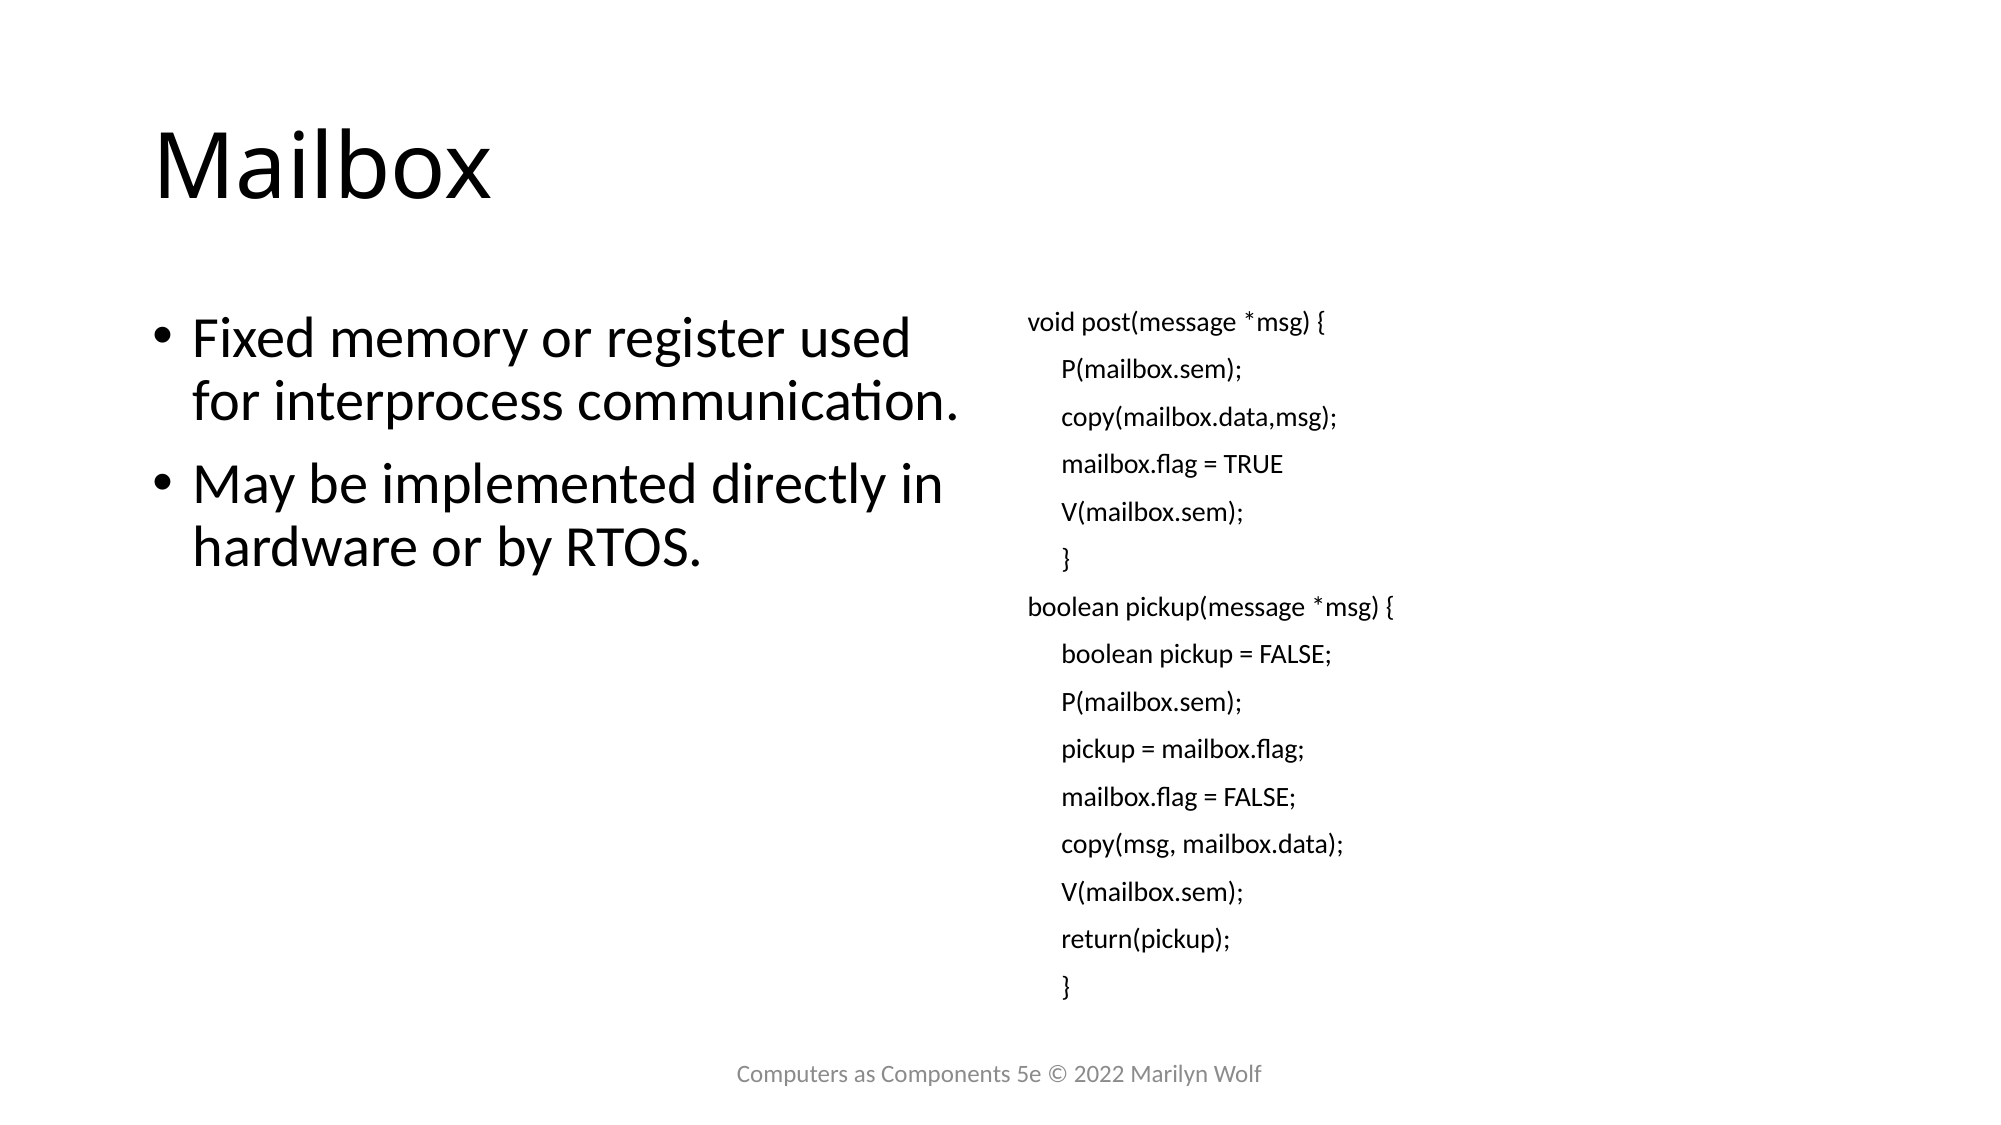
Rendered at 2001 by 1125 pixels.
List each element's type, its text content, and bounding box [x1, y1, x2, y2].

list void post(message *msg) { P(mailbox.sem); copy(mailbox.data,msg); mailbox.flag = TRUE V(mailbox.sem); } boolean pickup(message *msg) { boolean pickup = FALSE; P(mailbox.sem); pickup = mailbox.flag; mailbox.flag = FALSE; copy(msg, mailbox.data); V(mailbox.sem); return(pickup); } [1012, 299, 1863, 1014]
list Fixed memory or register used for interprocess communication. May be implemented directly in hardware or by RTOS. [137, 299, 988, 1014]
title Mailbox [137, 59, 1863, 278]
footer Computers as Components 5e © 2022 Marilyn Wolf [662, 1042, 1338, 1103]
